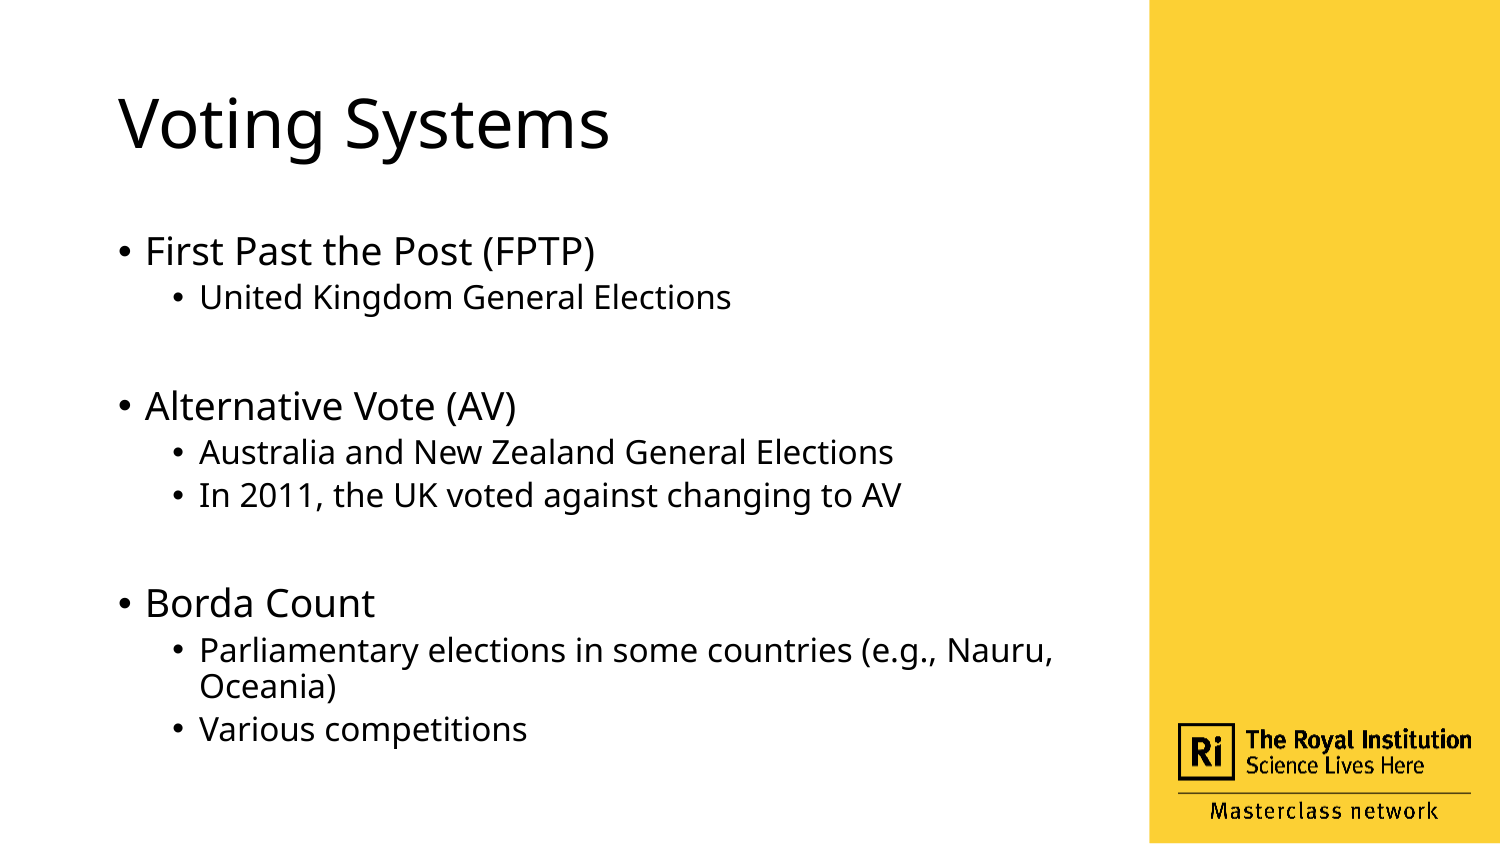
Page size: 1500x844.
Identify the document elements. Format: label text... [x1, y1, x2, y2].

title Voting Systems [103, 44, 1397, 208]
picture [1149, 702, 1500, 844]
list First Past the Post (FPTP) United Kingdom General Elections Alternative Vote (AV) Australia and New Zealand General Elections In 2011, the UK voted against changing to AV Borda Count Parliamentary elections in some countries (e.g., Nauru, Oceania) Various competitions [103, 224, 1141, 760]
